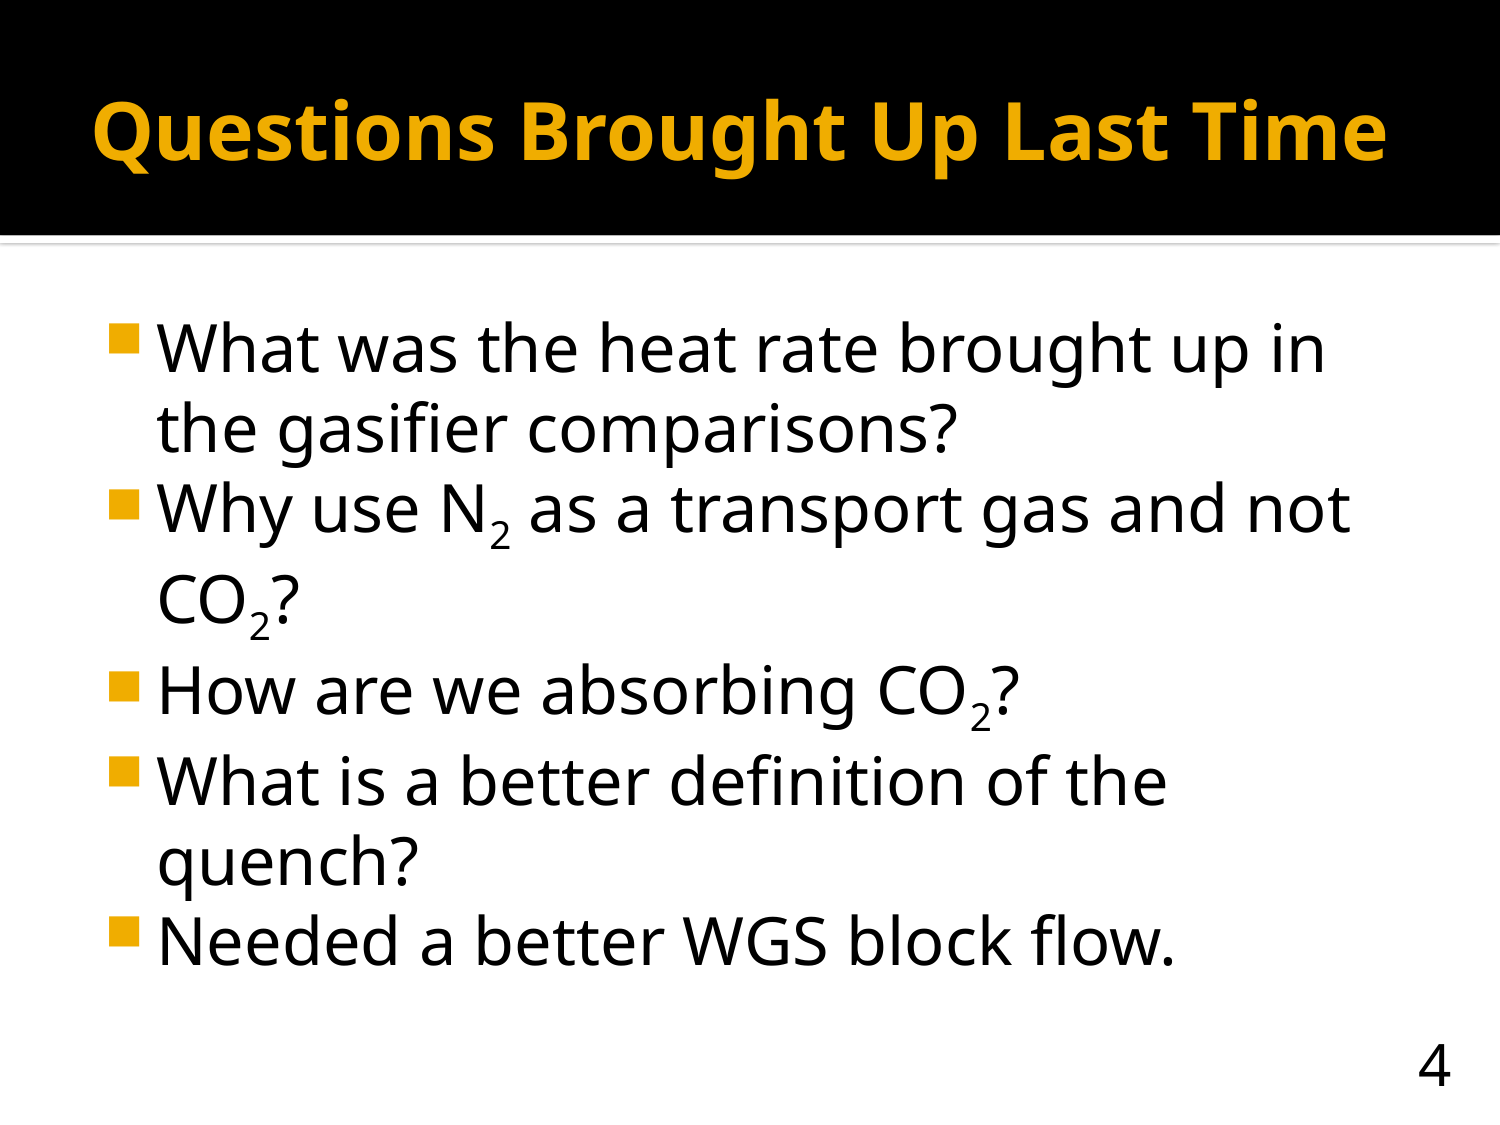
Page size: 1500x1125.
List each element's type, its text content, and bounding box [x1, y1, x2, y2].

slide_number 4 [1345, 1062, 1467, 1108]
title Questions Brought Up Last Time [75, 25, 1425, 231]
list What was the heat rate brought up in the gasifier comparisons? Why use N2 as a transport gas and not CO2? How are we absorbing CO2? What is a better definition of the quench? Needed a better WGS block flow. [75, 291, 1425, 1050]
